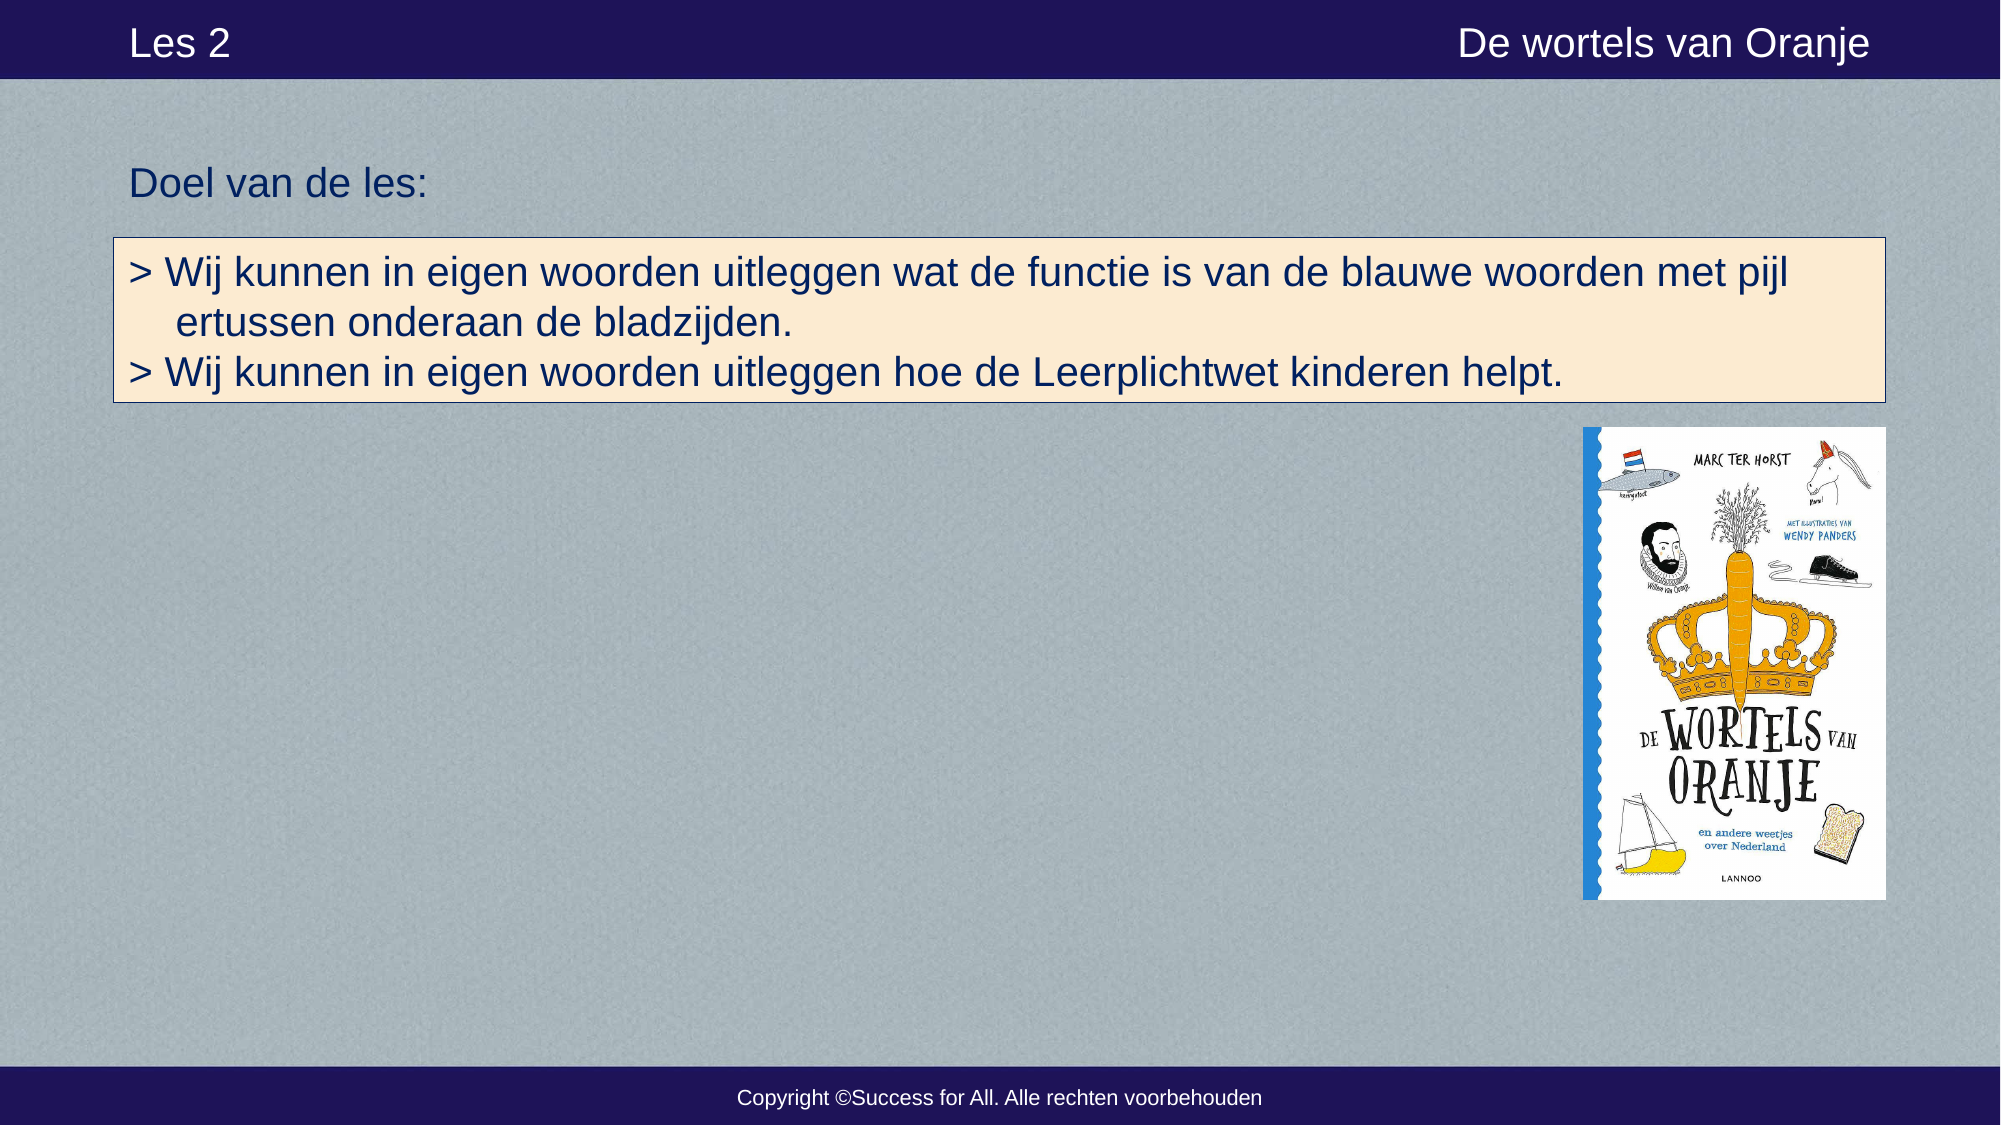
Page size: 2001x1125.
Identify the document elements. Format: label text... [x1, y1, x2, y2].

text_box De wortels van Oranje [999, 8, 1886, 73]
picture [0, 0, 2001, 1125]
text_box > Wij kunnen in eigen woorden uitleggen wat de functie is van de blauwe woorden met pijl ertussen onderaan de bladzijden. > Wij kunnen in eigen woorden uitleggen hoe de Leerplichtwet kinderen helpt. [113, 237, 1886, 403]
text_box Les 2 [114, 8, 354, 73]
text_box Copyright ©Success for All. Alle rechten voorbehouden [0, 1076, 2000, 1125]
text_box Doel van de les: [113, 148, 1635, 214]
